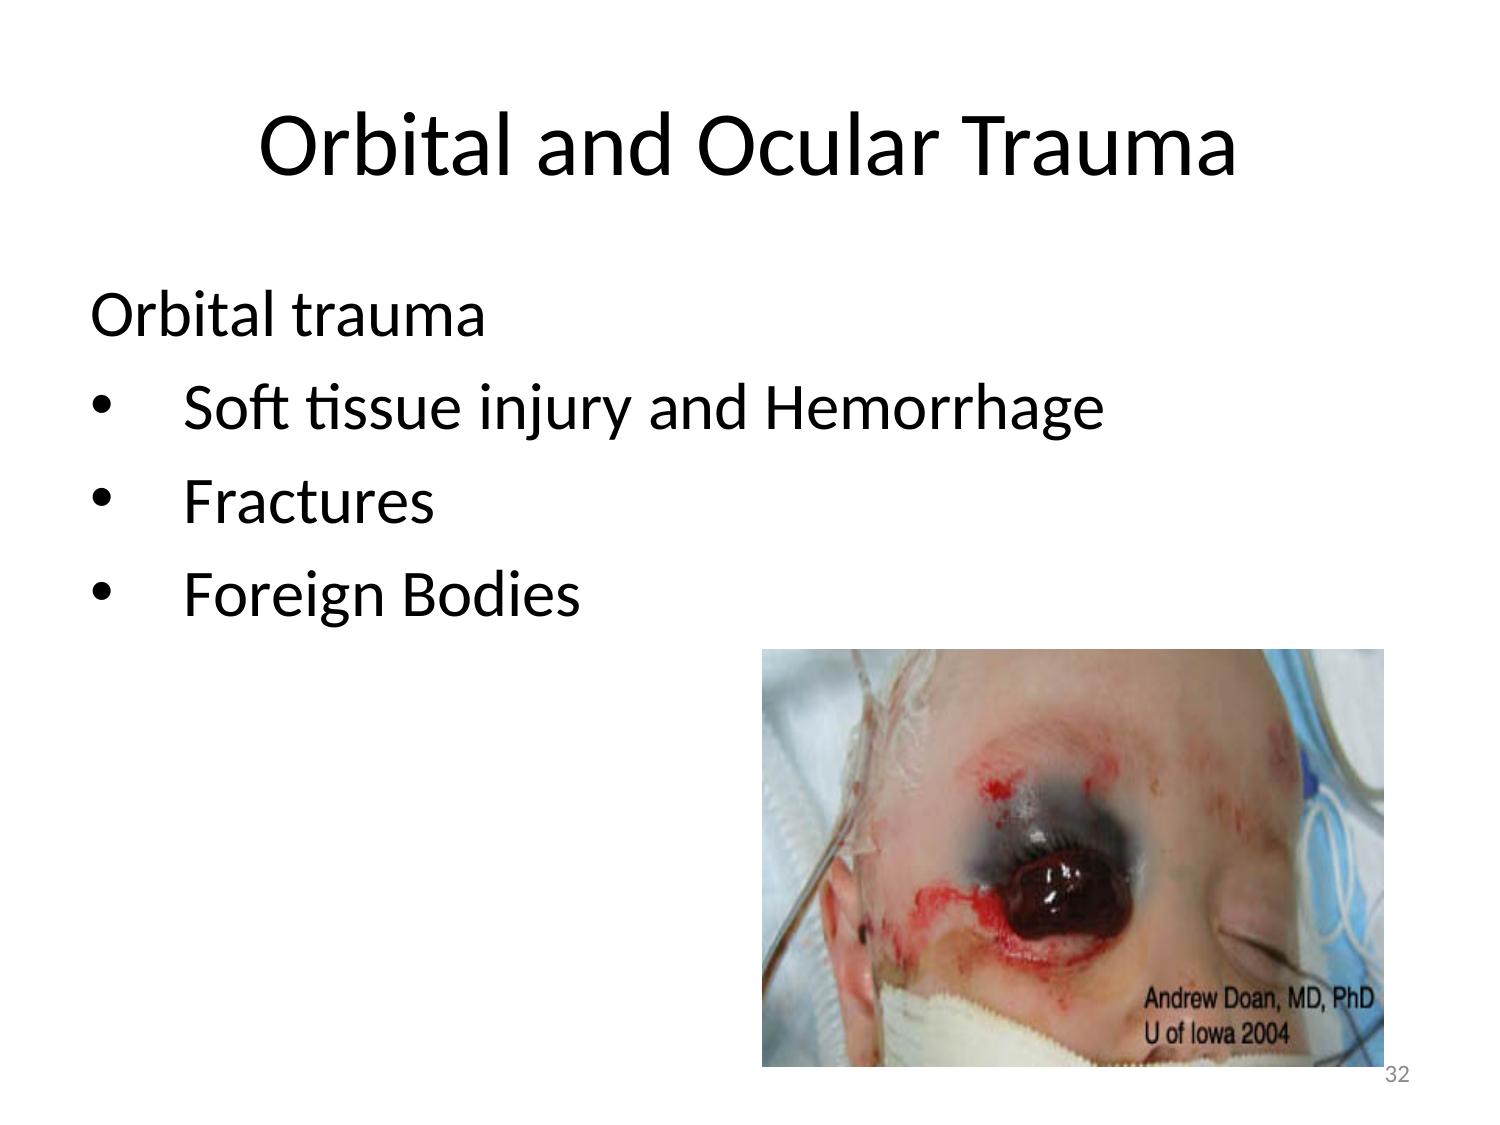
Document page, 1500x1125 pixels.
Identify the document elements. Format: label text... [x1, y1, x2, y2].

title Orbital and Ocular Trauma [75, 45, 1425, 233]
list Orbital trauma Soft tissue injury and Hemorrhage Fractures Foreign Bodies [75, 262, 1425, 1005]
picture [762, 649, 1384, 1067]
slide_number 32 [1074, 1042, 1425, 1103]
